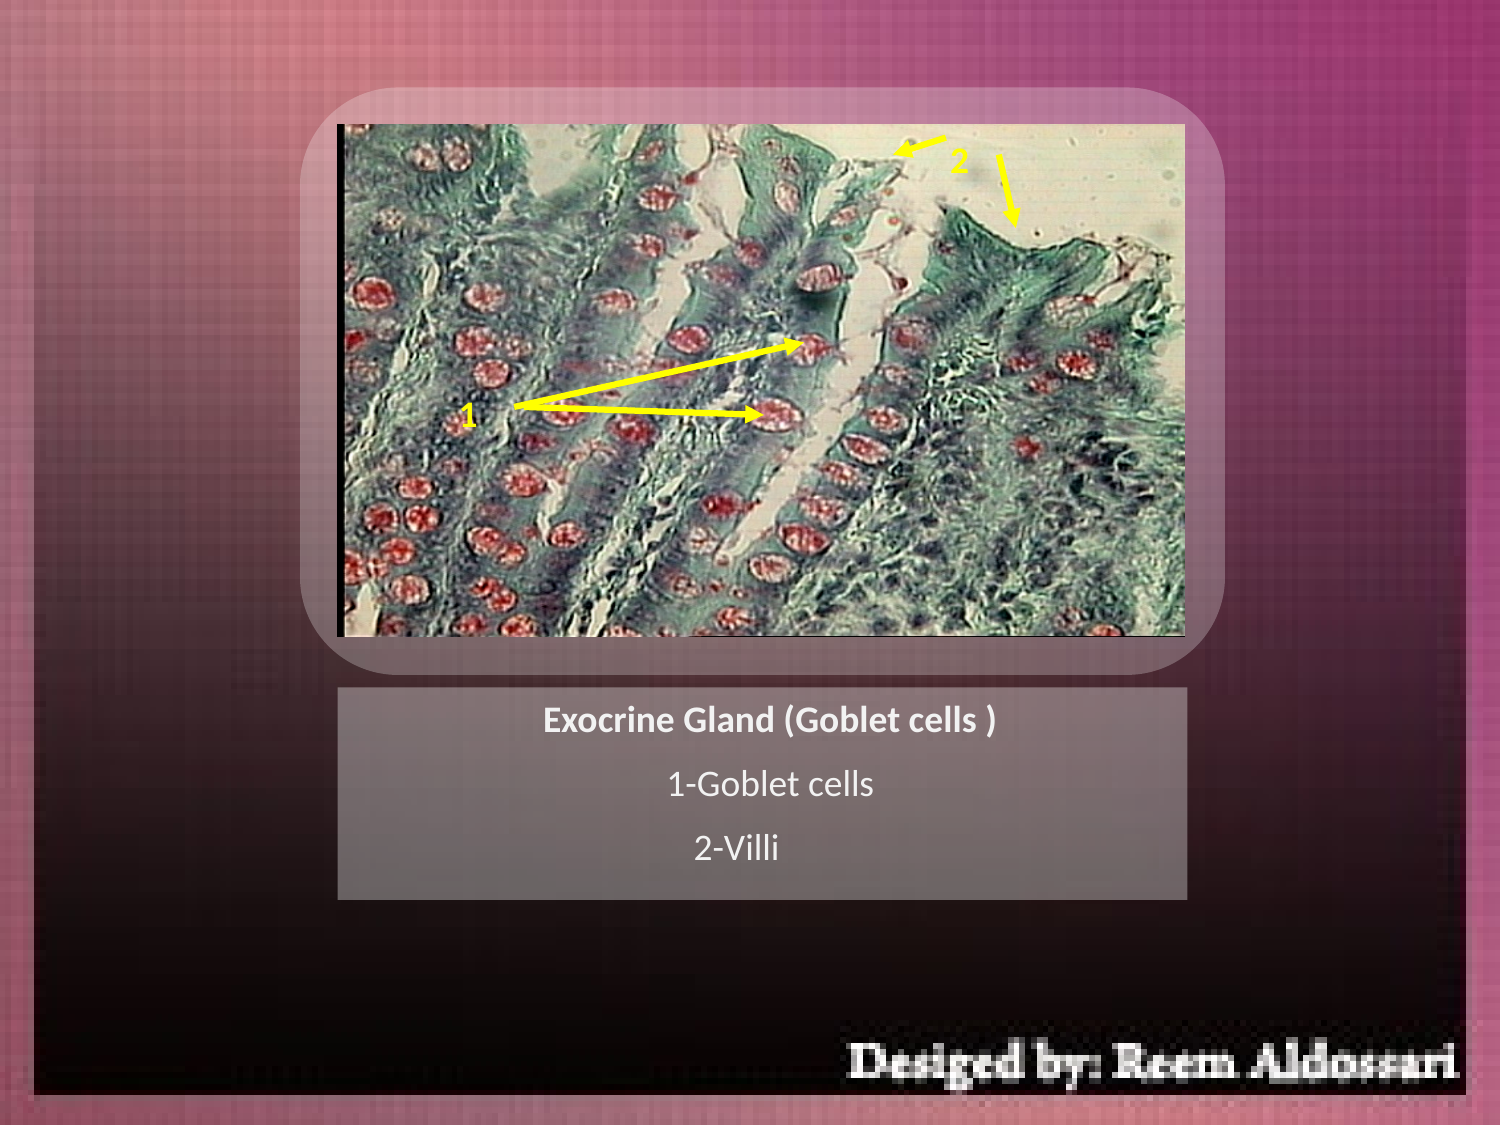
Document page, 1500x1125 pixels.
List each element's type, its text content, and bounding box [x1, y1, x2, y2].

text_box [337, 124, 1185, 637]
text_box [297, 85, 1228, 678]
picture [0, 0, 1500, 1125]
text_box Exocrine Gland (Goblet cells ) 1-Goblet cells 2-Villi [262, 687, 1279, 939]
